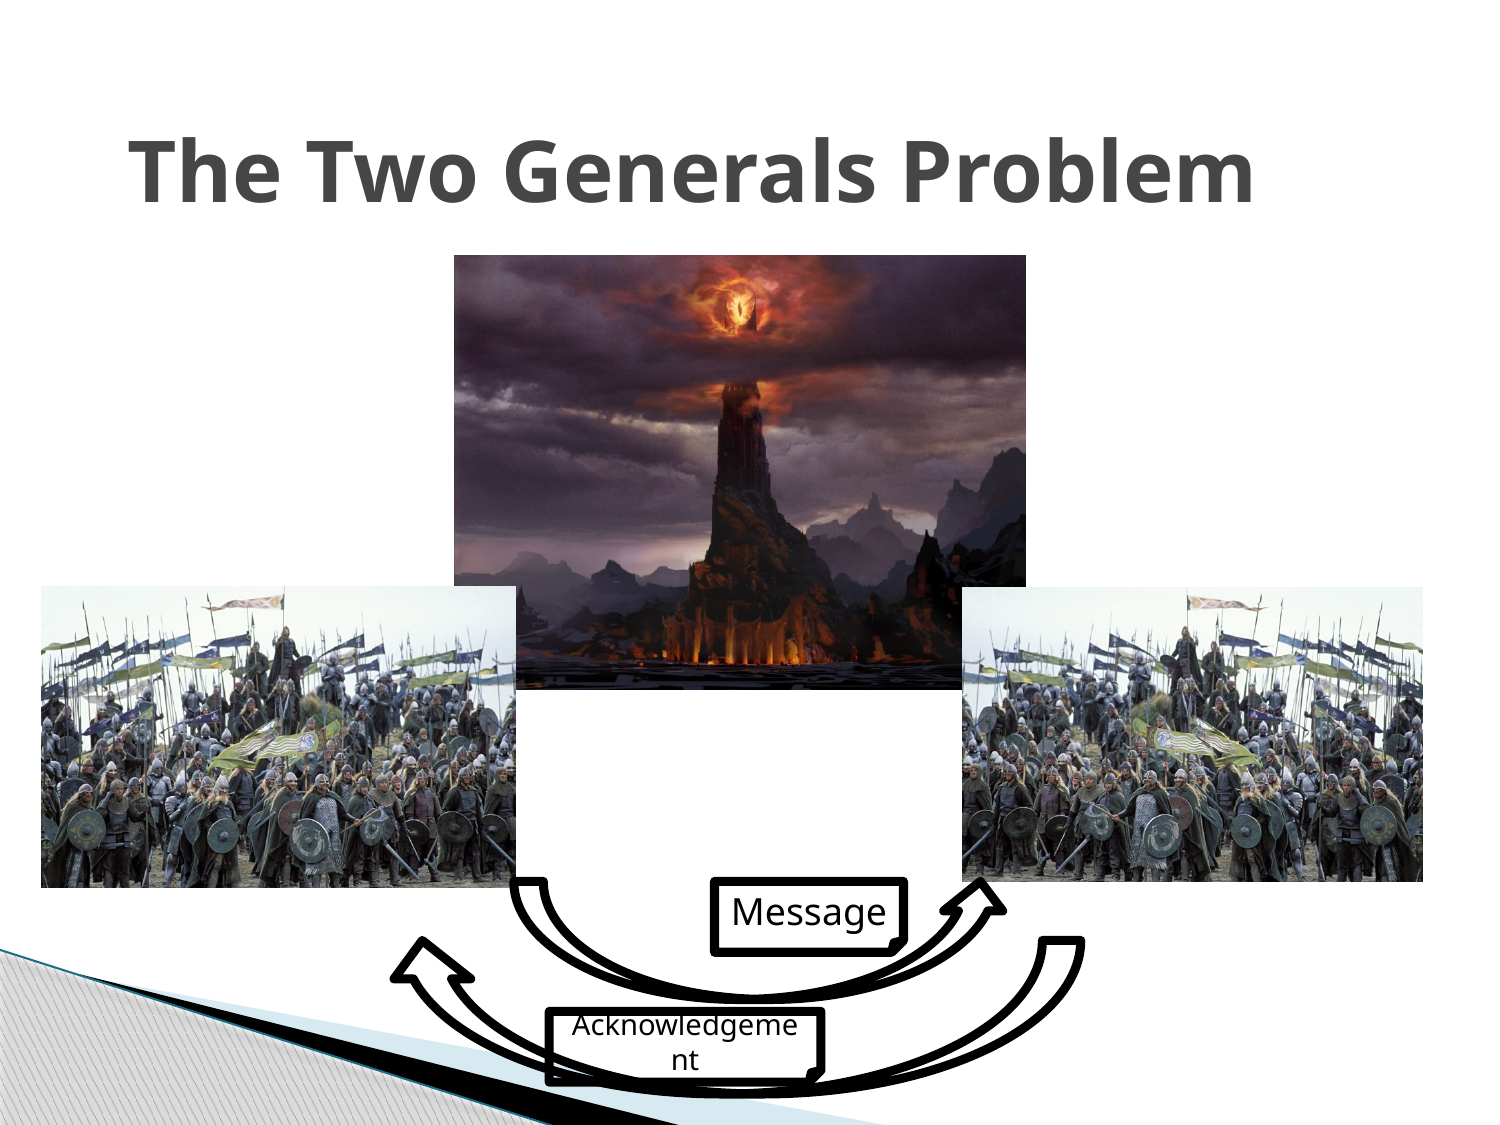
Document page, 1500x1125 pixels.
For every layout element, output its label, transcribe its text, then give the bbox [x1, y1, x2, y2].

text_box [389, 935, 544, 1073]
text_box Acknowledgement [544, 1006, 826, 1087]
text_box [600, 935, 1086, 1099]
text_box [511, 876, 1008, 1005]
title The Two Generals Problem [112, 74, 1388, 262]
text_box Message [709, 876, 909, 957]
picture [40, 255, 1424, 889]
